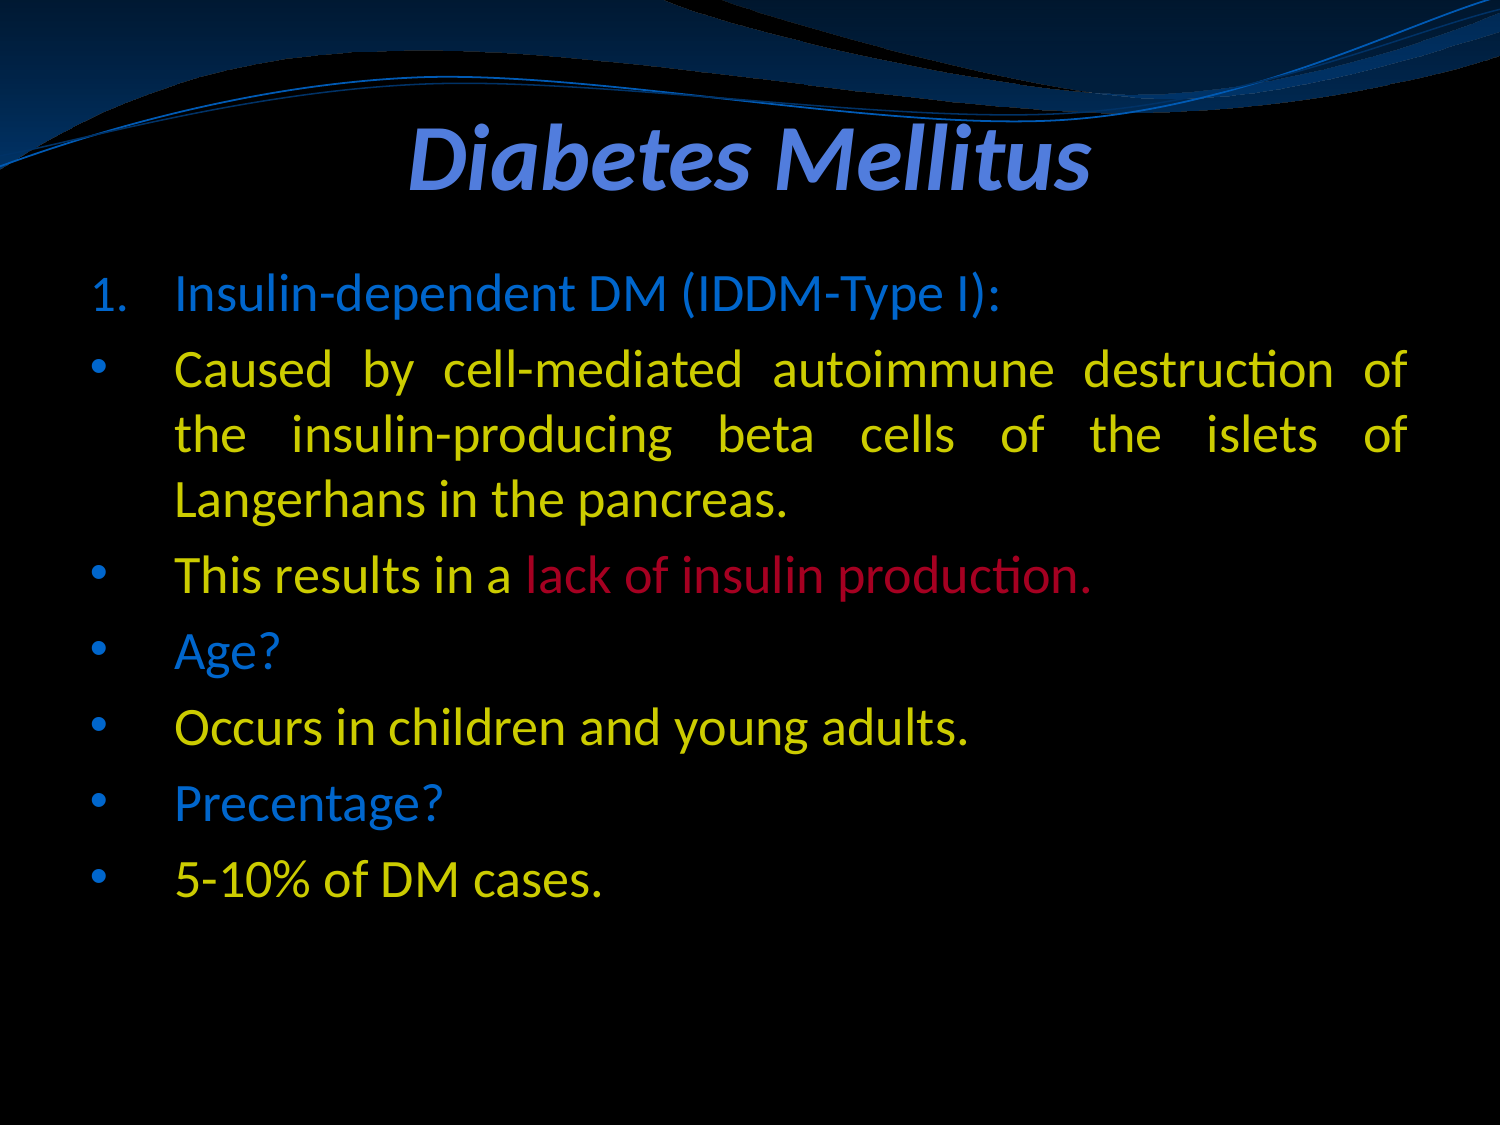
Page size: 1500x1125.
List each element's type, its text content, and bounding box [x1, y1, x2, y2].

title Diabetes Mellitus [75, 87, 1425, 210]
list Insulin-dependent DM (IDDM-Type I): Caused by cell-mediated autoimmune destruction of the insulin-producing beta cells of the islets of Langerhans in the pancreas. This results in a lack of insulin production. Age? Occurs in children and young adults. Precentage? 5-10% of DM cases. [75, 249, 1425, 1038]
